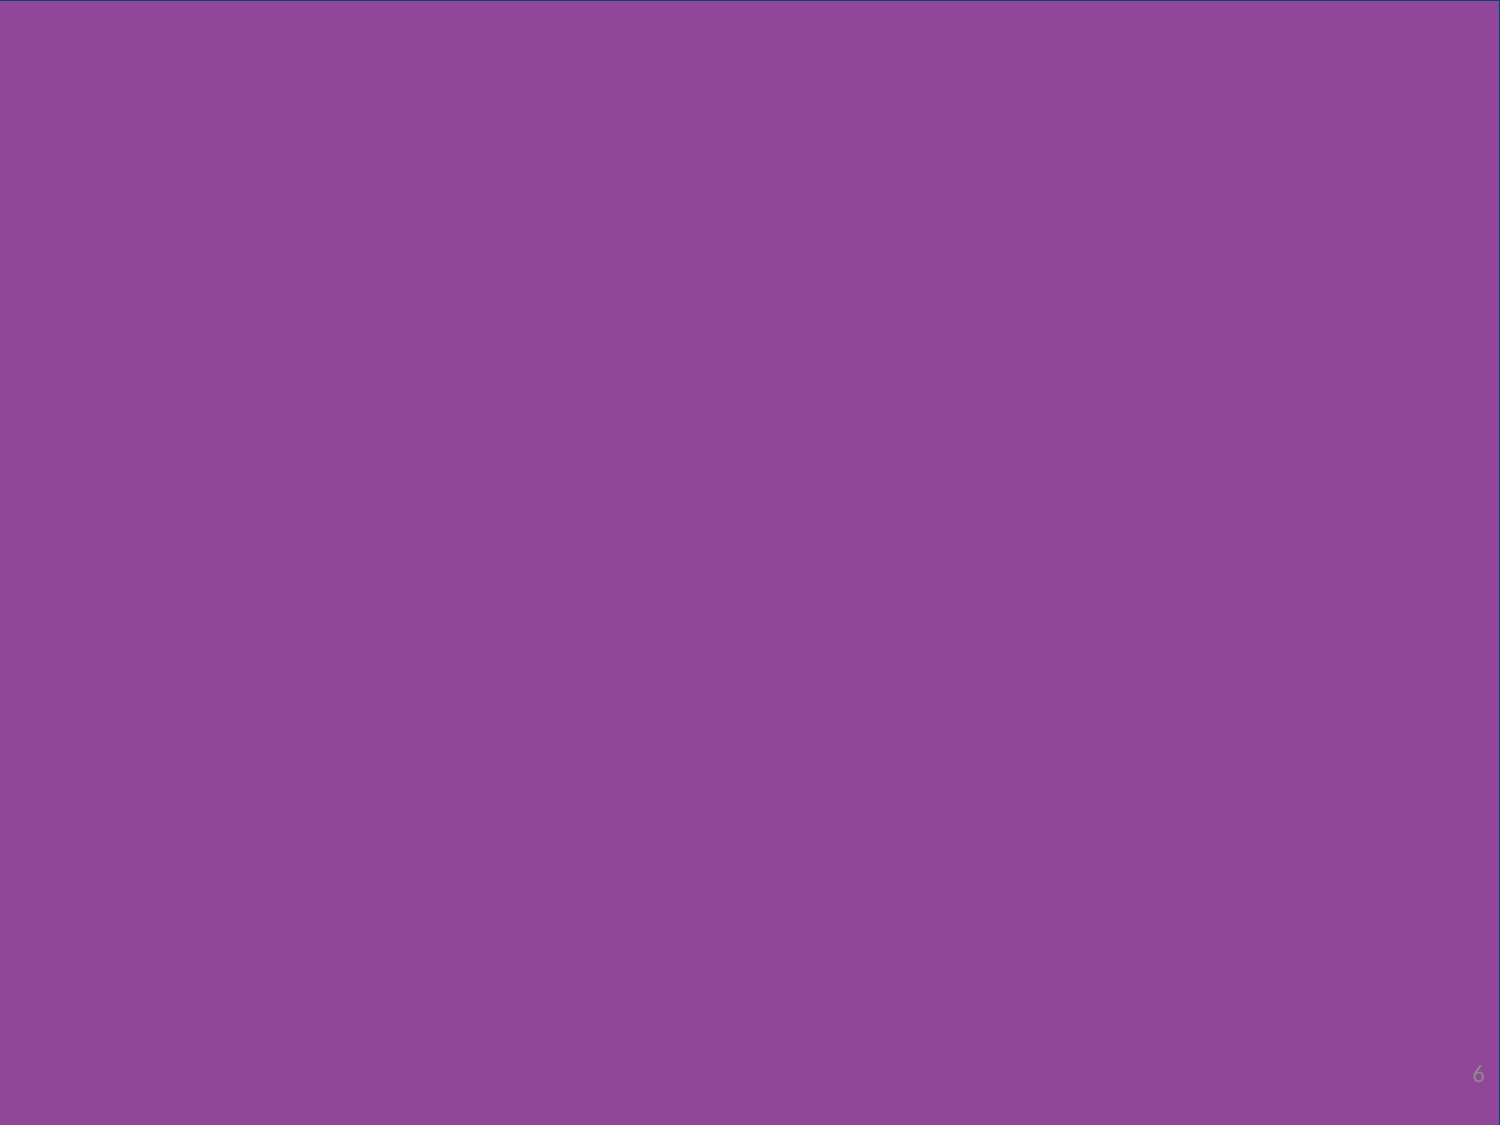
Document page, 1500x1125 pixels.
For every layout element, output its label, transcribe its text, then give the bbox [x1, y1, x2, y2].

slide_number 6 [1149, 1042, 1500, 1103]
